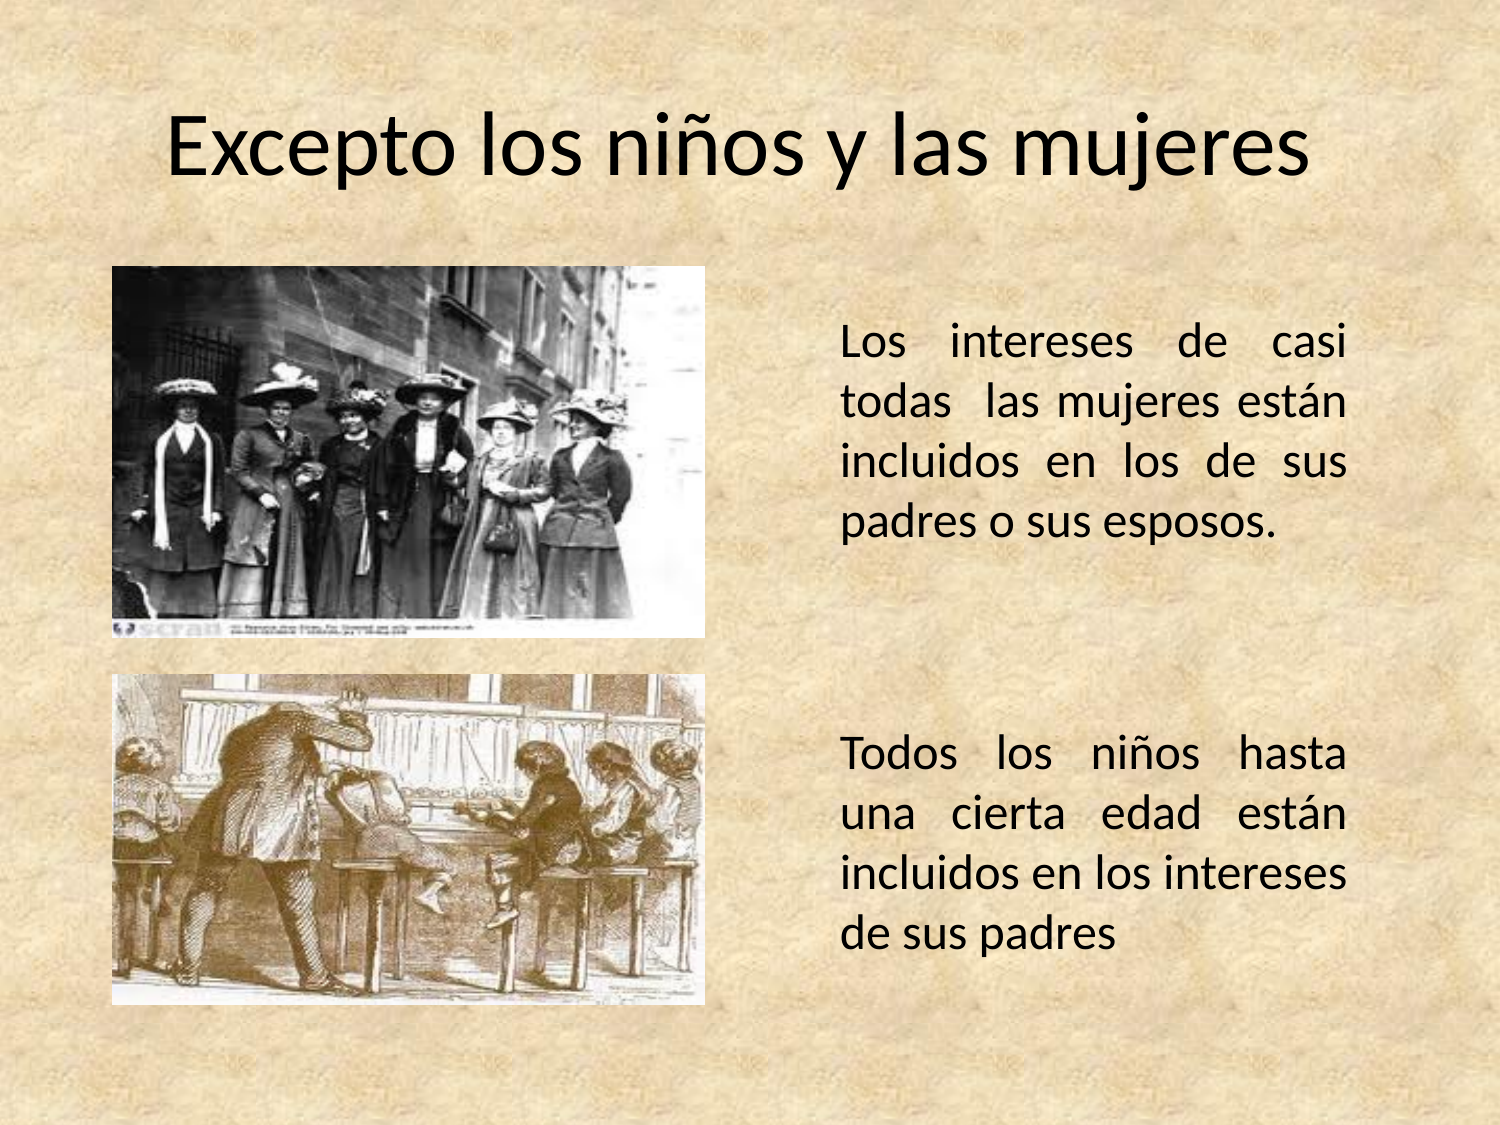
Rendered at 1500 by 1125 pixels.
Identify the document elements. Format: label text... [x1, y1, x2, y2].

text_box Todos los niños hasta una cierta edad están incluidos en los intereses de sus padres [824, 712, 1363, 968]
picture [0, 0, 1500, 1125]
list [112, 674, 705, 1005]
text_box Los intereses de casi todas las mujeres están incluidos en los de sus padres o sus esposos. [824, 299, 1363, 555]
title Excepto los niños y las mujeres [75, 45, 1425, 233]
